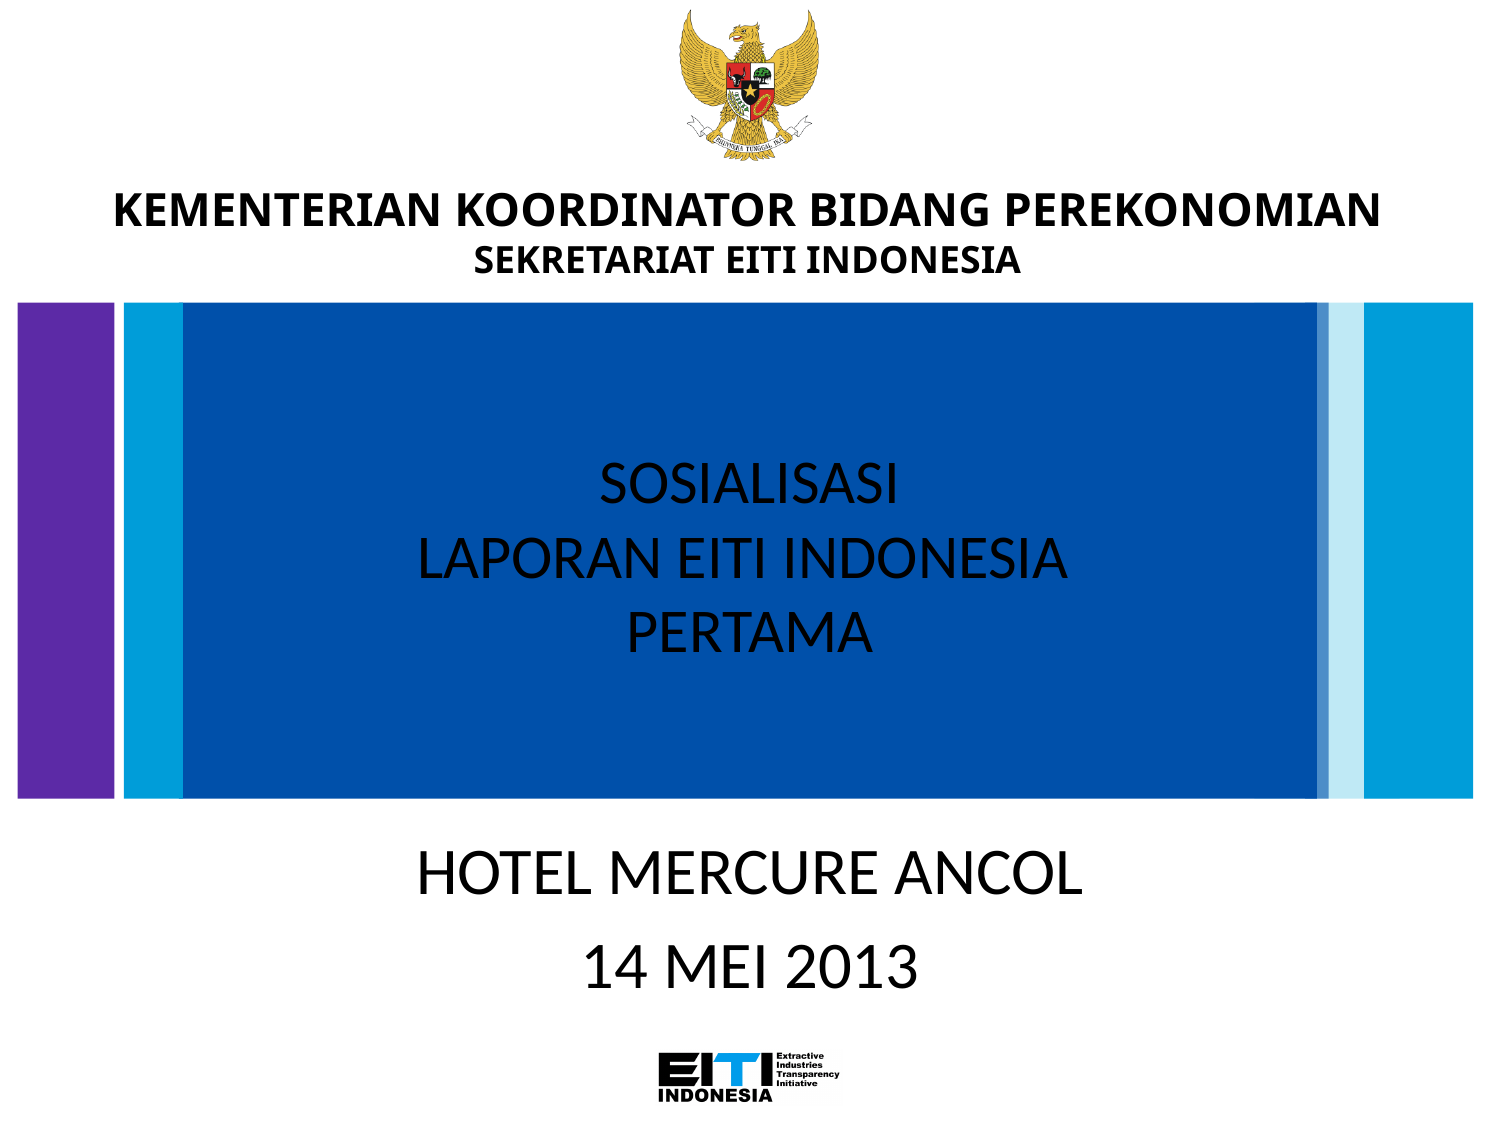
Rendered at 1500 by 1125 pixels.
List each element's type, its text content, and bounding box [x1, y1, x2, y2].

title SOSIALISASI LAPORAN EITI INDONESIA PERTAMA [112, 432, 1388, 674]
subtitle HOTEL MERCURE ANCOL 14 MEI 2013 [225, 771, 1275, 1059]
picture [679, 9, 819, 161]
picture [655, 1059, 843, 1106]
